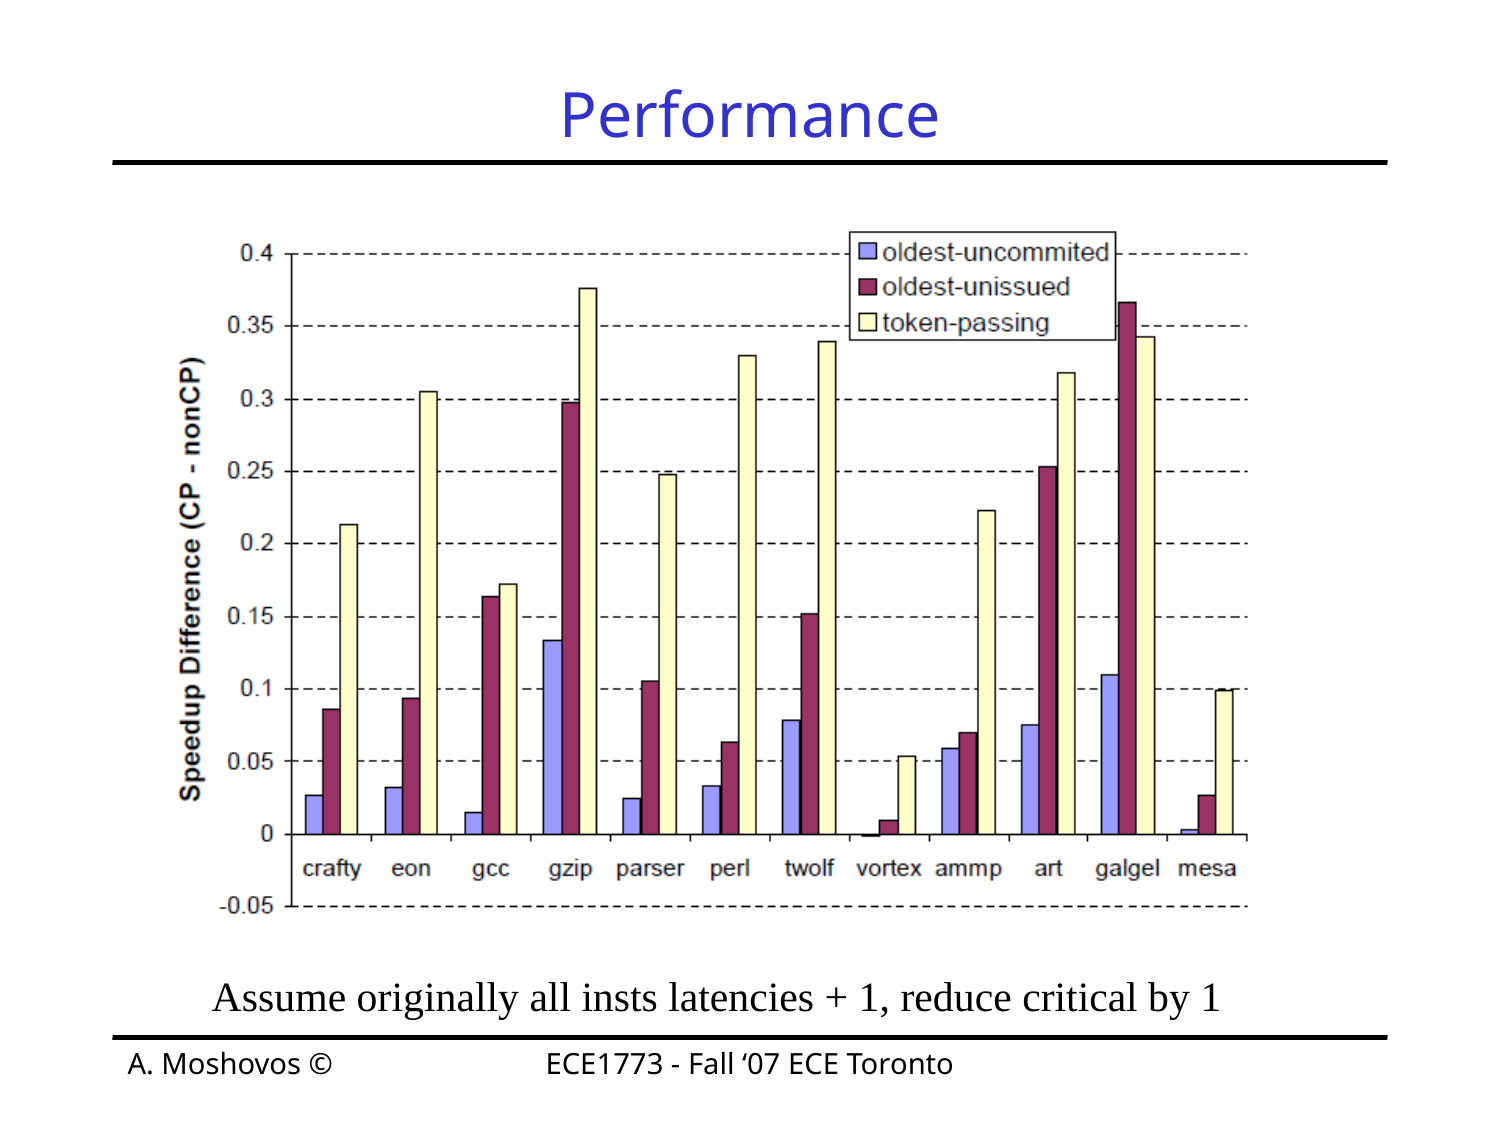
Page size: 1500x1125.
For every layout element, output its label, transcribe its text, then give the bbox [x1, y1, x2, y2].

slide_number A. Moshovos © [112, 1037, 426, 1101]
text_box Assume originally all insts latencies + 1, reduce critical by 1 [196, 962, 1238, 1028]
footer ECE1773 - Fall ‘07 ECE Toronto [487, 1037, 1013, 1101]
picture [177, 194, 1323, 931]
title Performance [112, 62, 1388, 163]
